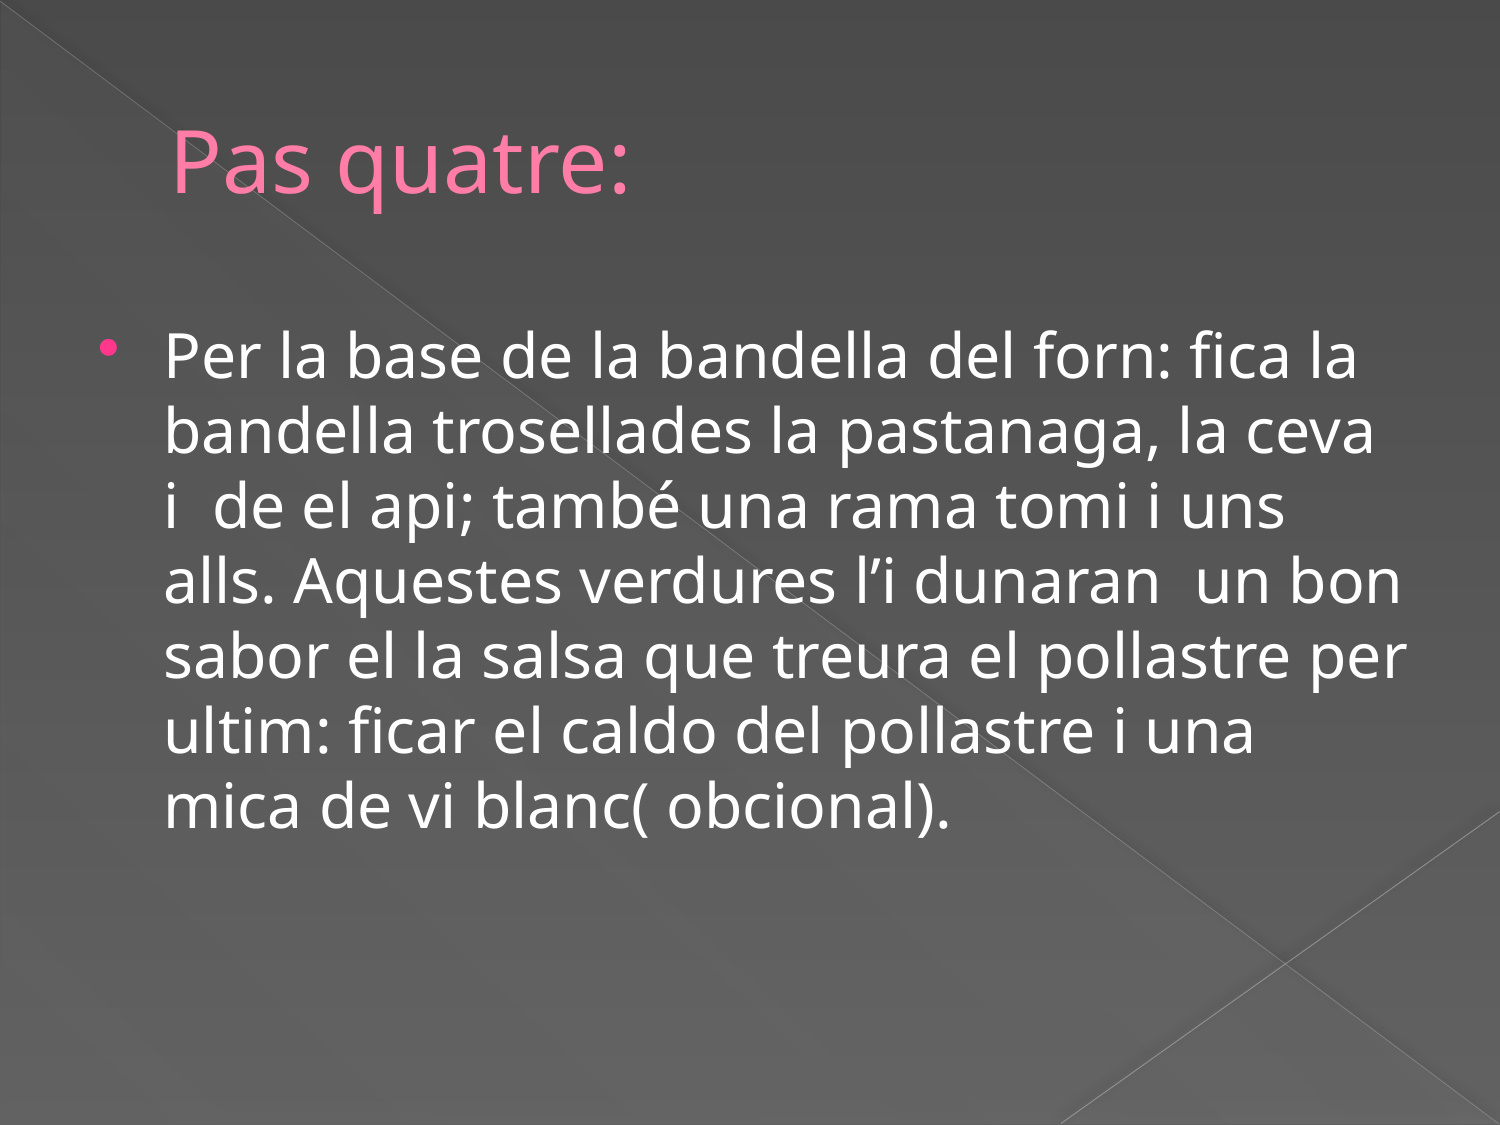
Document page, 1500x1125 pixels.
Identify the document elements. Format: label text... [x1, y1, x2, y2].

list Per la base de la bandella del forn: fica la bandella trosellades la pastanaga, la ceva i de el api; també una rama tomi i uns alls. Aquestes verdures l’i dunaran un bon sabor el la salsa que treura el pollastre per ultim: ficar el caldo del pollastre i una mica de vi blanc( obcional). [75, 308, 1425, 1059]
title Pas quatre: [75, 43, 1425, 274]
